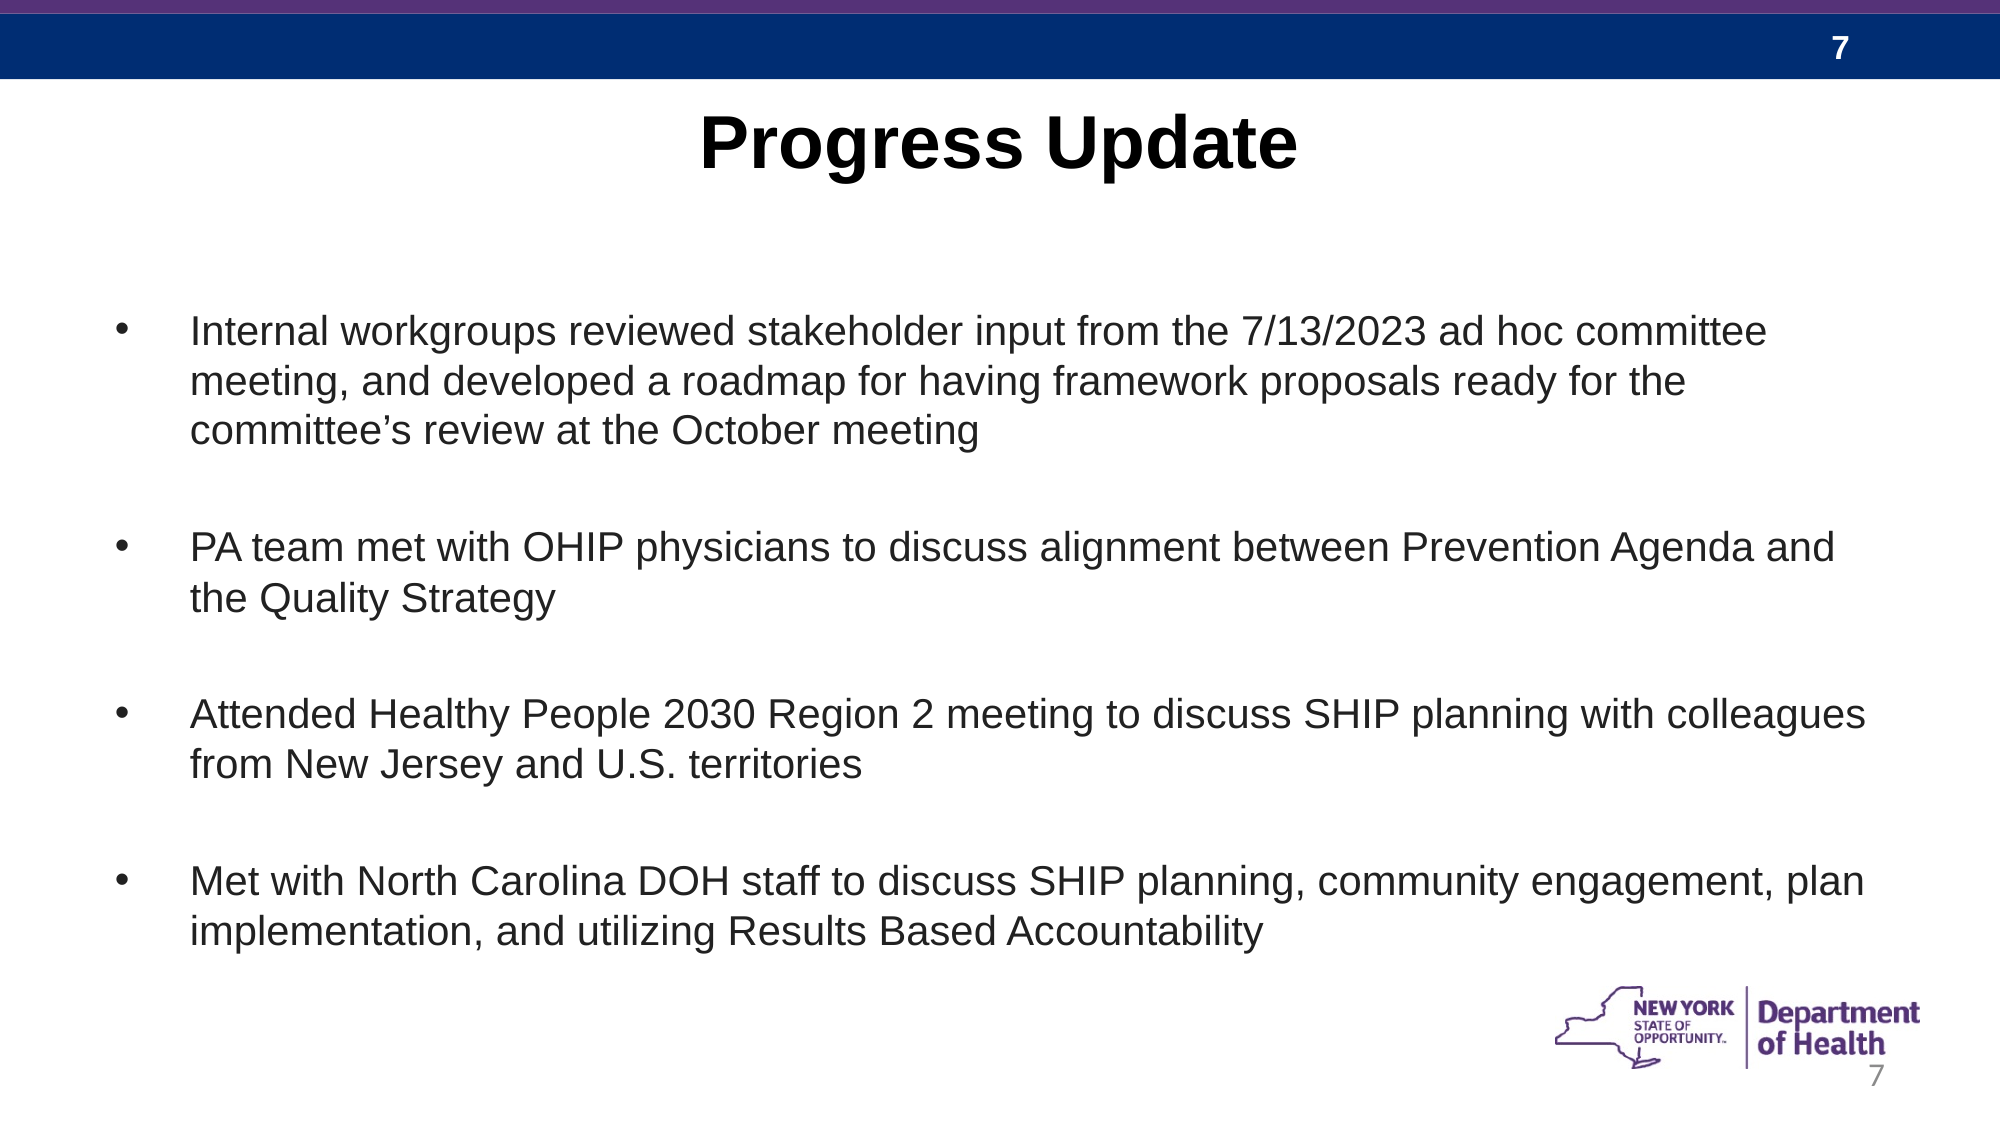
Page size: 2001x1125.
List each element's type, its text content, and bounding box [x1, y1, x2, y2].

title Progress Update [99, 45, 1900, 233]
picture [1900, 986, 1920, 1069]
slide_number 7 [1433, 1042, 1900, 1103]
list Internal workgroups reviewed stakeholder input from the 7/13/2023 ad hoc committee meeting, and developed a roadmap for having framework proposals ready for the committee’s review at the October meeting PA team met with OHIP physicians to discuss alignment between Prevention Agenda and the Quality Strategy Attended Healthy People 2030 Region 2 meeting to discuss SHIP planning with colleagues from New Jersey and U.S. territories Met with North Carolina DOH staff to discuss SHIP planning, community engagement, plan implementation, and utilizing Results Based Accountability [99, 262, 1900, 1063]
